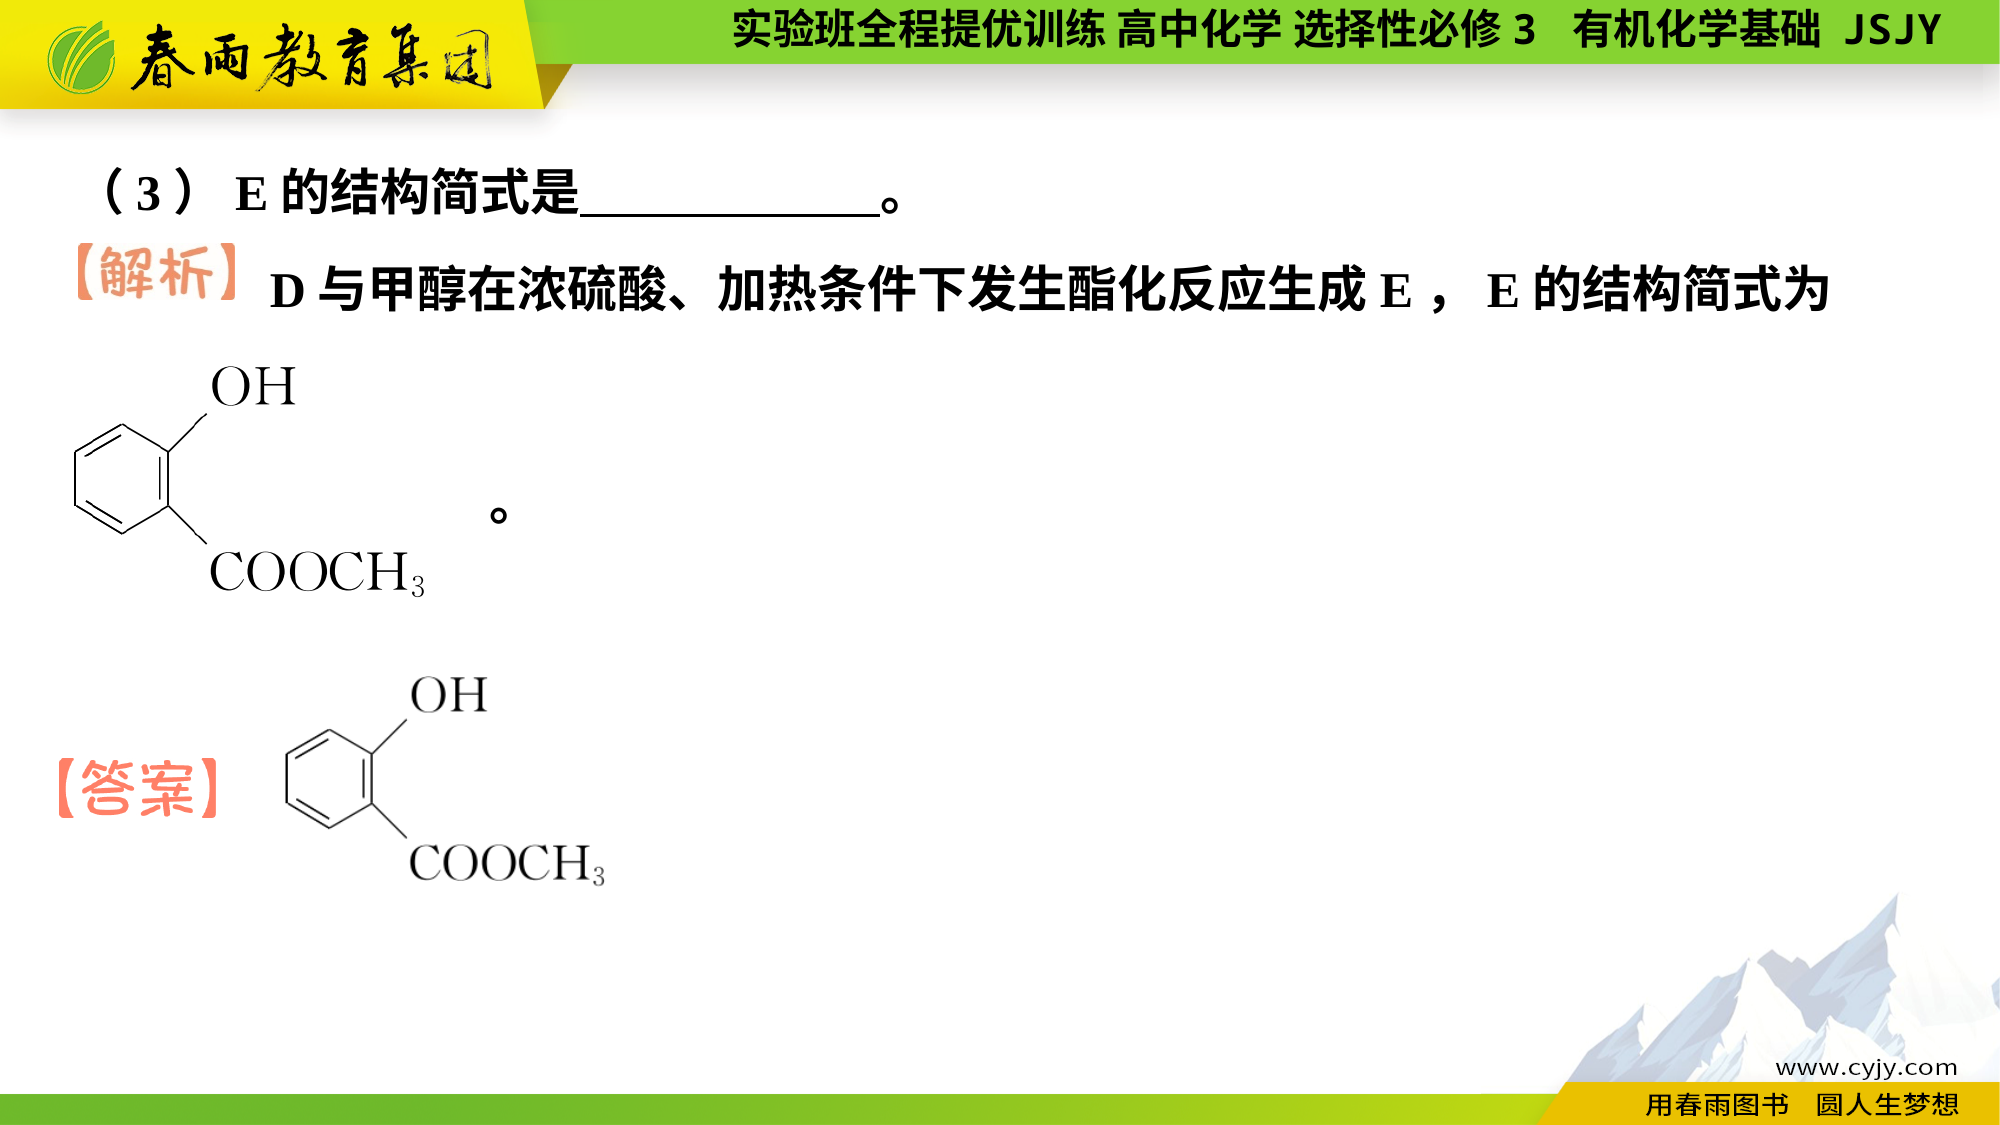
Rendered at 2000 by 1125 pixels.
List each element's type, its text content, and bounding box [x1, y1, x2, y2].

text_box D与甲醇在浓硫酸、加热条件下发生酯化反应生成E，E的结构简式为 。 [79, 219, 1945, 538]
list （3）E的结构简式是 。 [59, 122, 1944, 217]
picture [0, 0, 2000, 1125]
